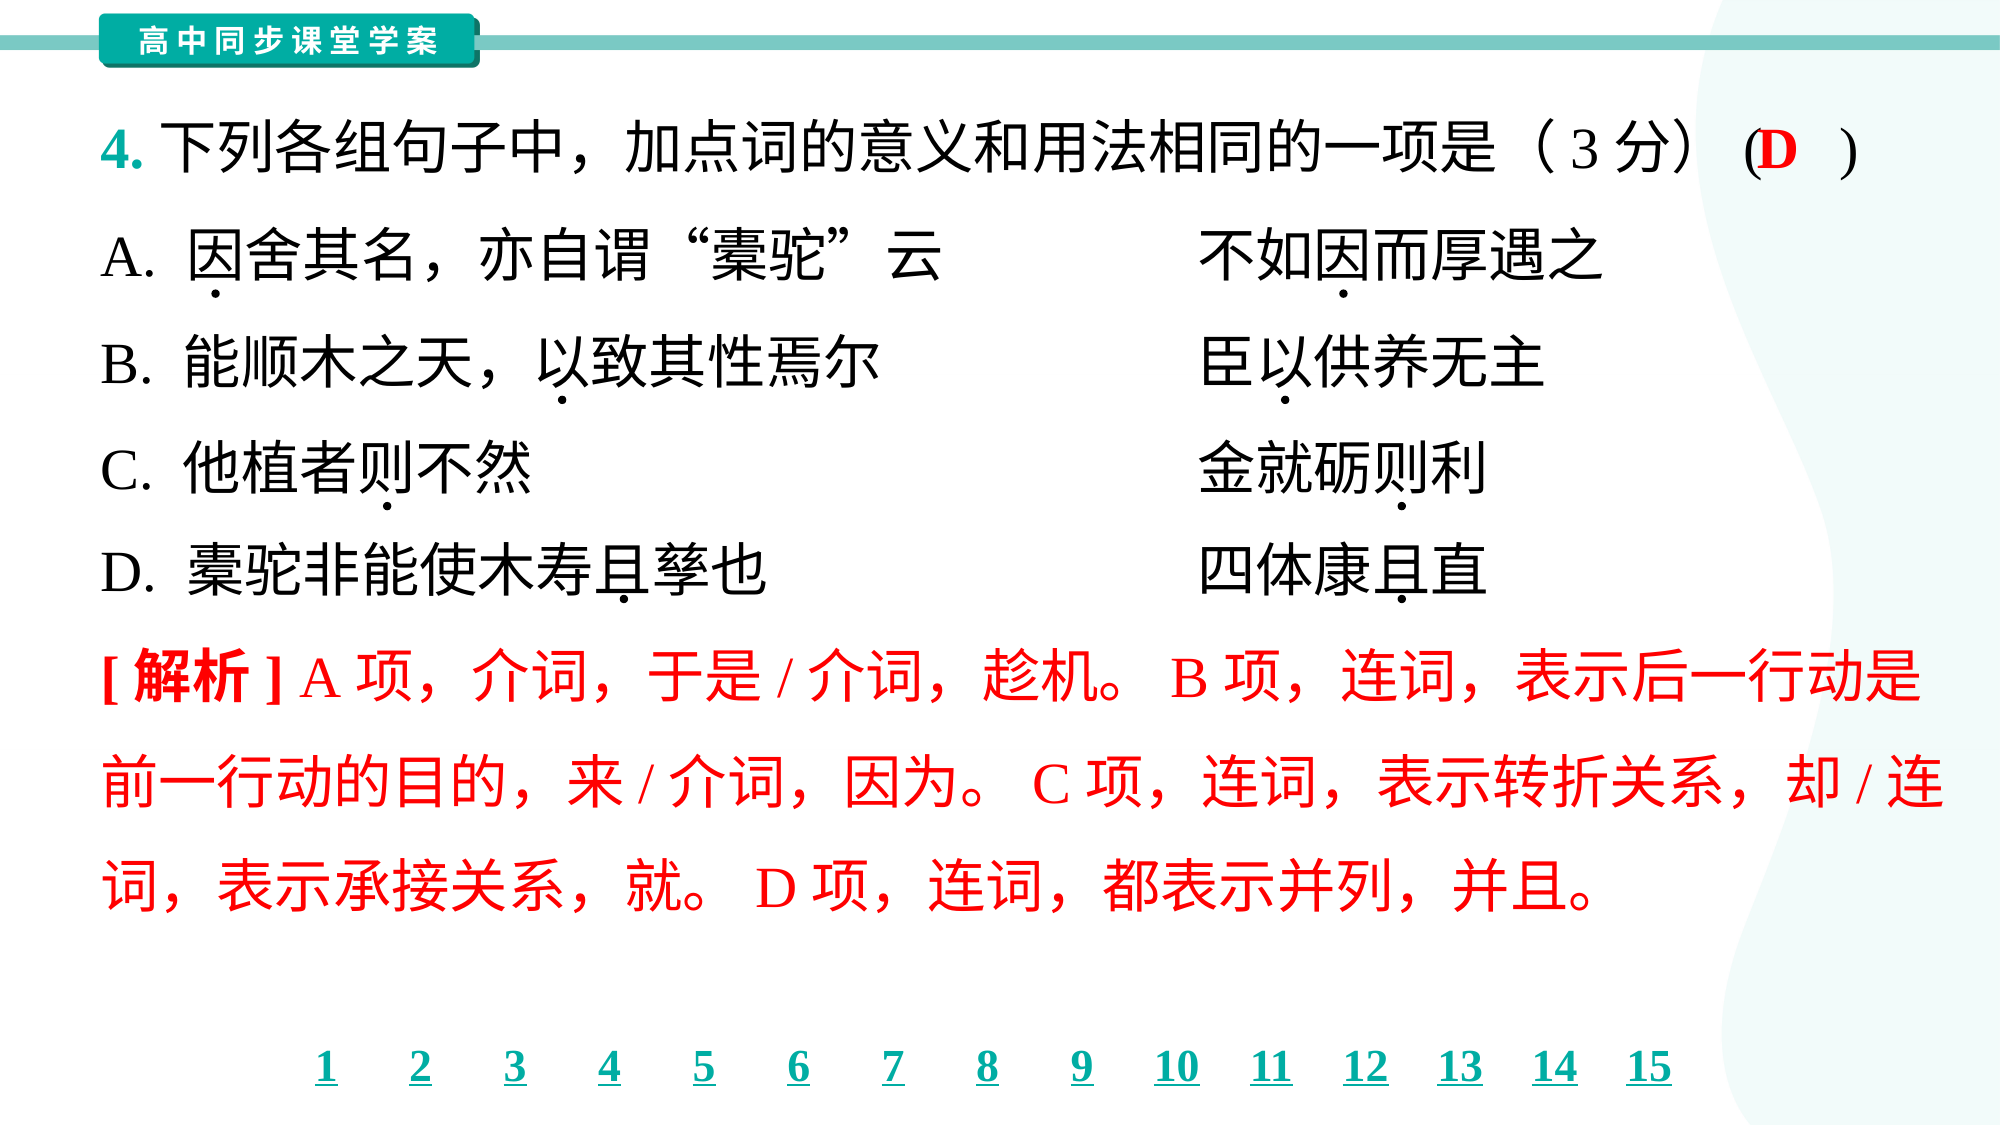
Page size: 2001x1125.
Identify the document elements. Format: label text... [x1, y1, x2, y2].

text_box [1397, 594, 1406, 604]
text_box 4.下列各组句子中，加点词的意义和用法相同的一项是（3分）( ) [100, 76, 1735, 169]
text_box [1339, 289, 1348, 298]
text_box [解析] A项，介词，于是/介词，趁机。B项，连词，表示后一行动是 前一行动的目的，来/介词，因为。C项，连词，表示转折关系，却/连 词，表示承接关系，就。D项，连词，都表示并列，并且。 [100, 602, 1899, 909]
text_box [557, 395, 567, 405]
text_box D [1735, 75, 1821, 169]
text_box A. 因舍其名，亦自谓“橐驼”云 不如因而厚遇之 B. 能顺木之天，以致其性焉尔 臣以供养无主 C. 他植者则不然 金就砺则利 D. 橐驼非能使木寿且孳也 四体康且直 [100, 182, 1899, 592]
text_box [1280, 395, 1290, 405]
picture [0, 0, 2000, 1125]
text_box [619, 594, 629, 604]
text_box [382, 501, 392, 511]
text_box [1397, 501, 1406, 511]
text_box [211, 289, 220, 298]
text_box 4.下列各组句子中，加点词的意义和用法相同的一项是（3分）( ) [1821, 76, 1899, 169]
